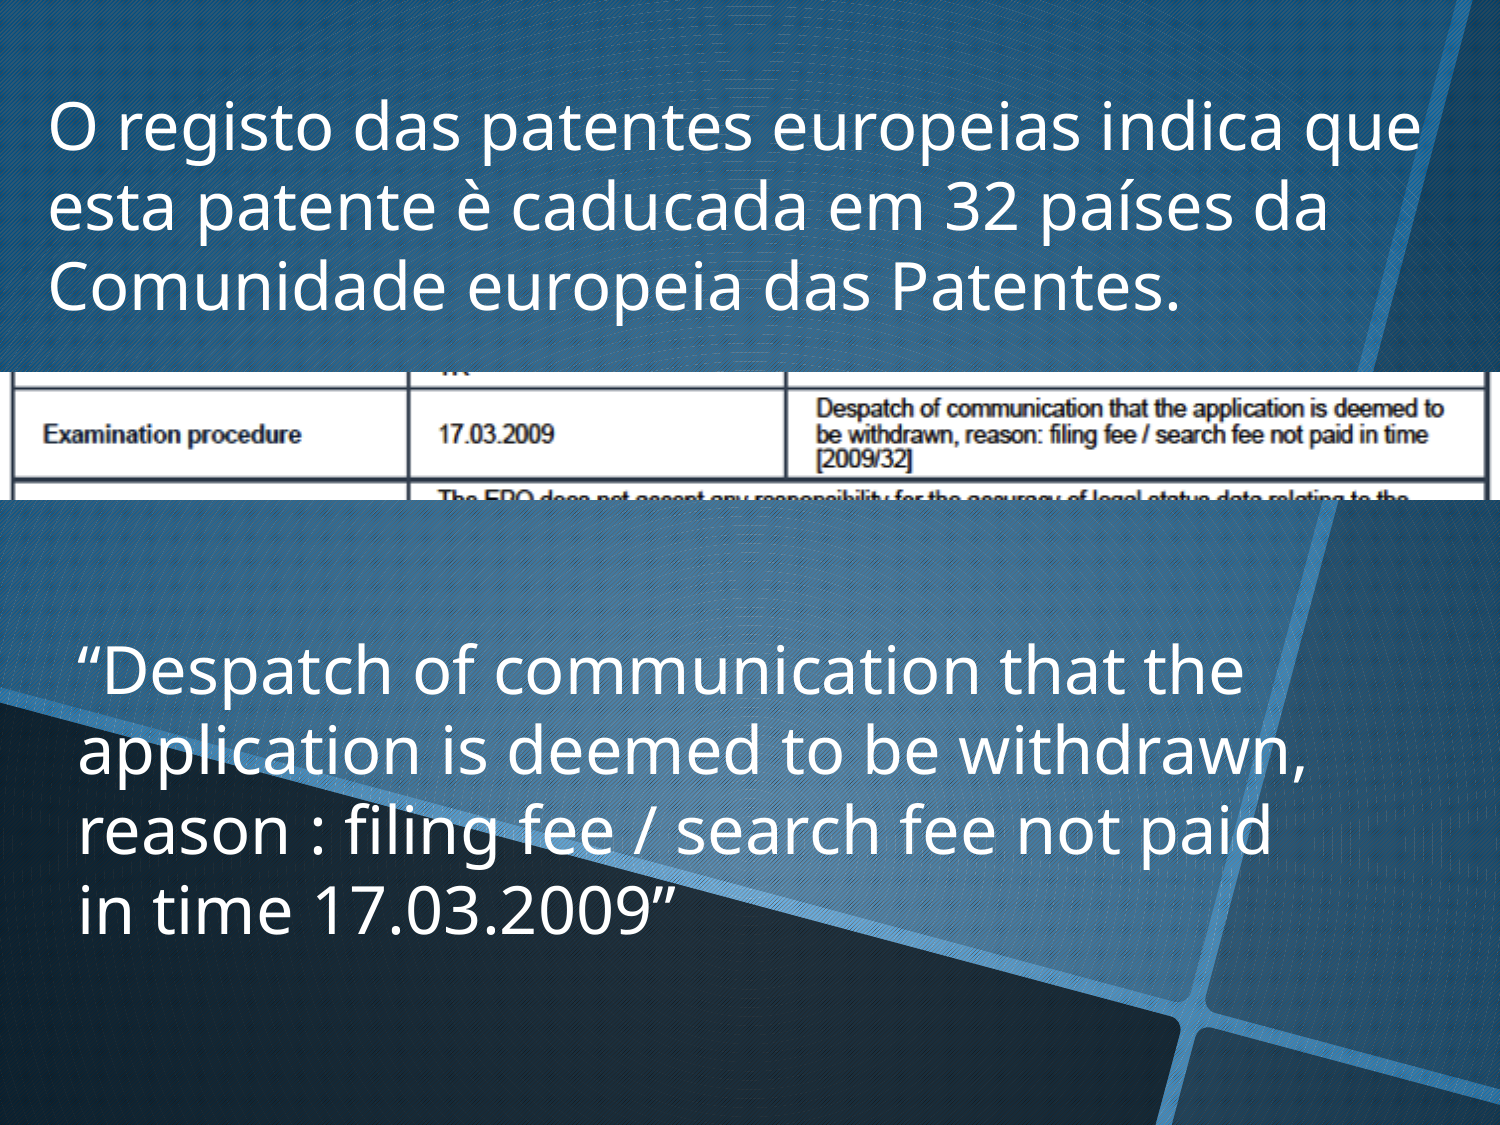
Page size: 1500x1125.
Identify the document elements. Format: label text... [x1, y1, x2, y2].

picture [0, 372, 1500, 501]
text_box “Despatch of communication that the application is deemed to be withdrawn, reason : filing fee / search fee not paid in time 17.03.2009” [62, 620, 1366, 955]
text_box O registo das patentes europeias indica que esta patente è caducada em 32 países da Comunidade europeia das Patentes. [32, 76, 1440, 331]
